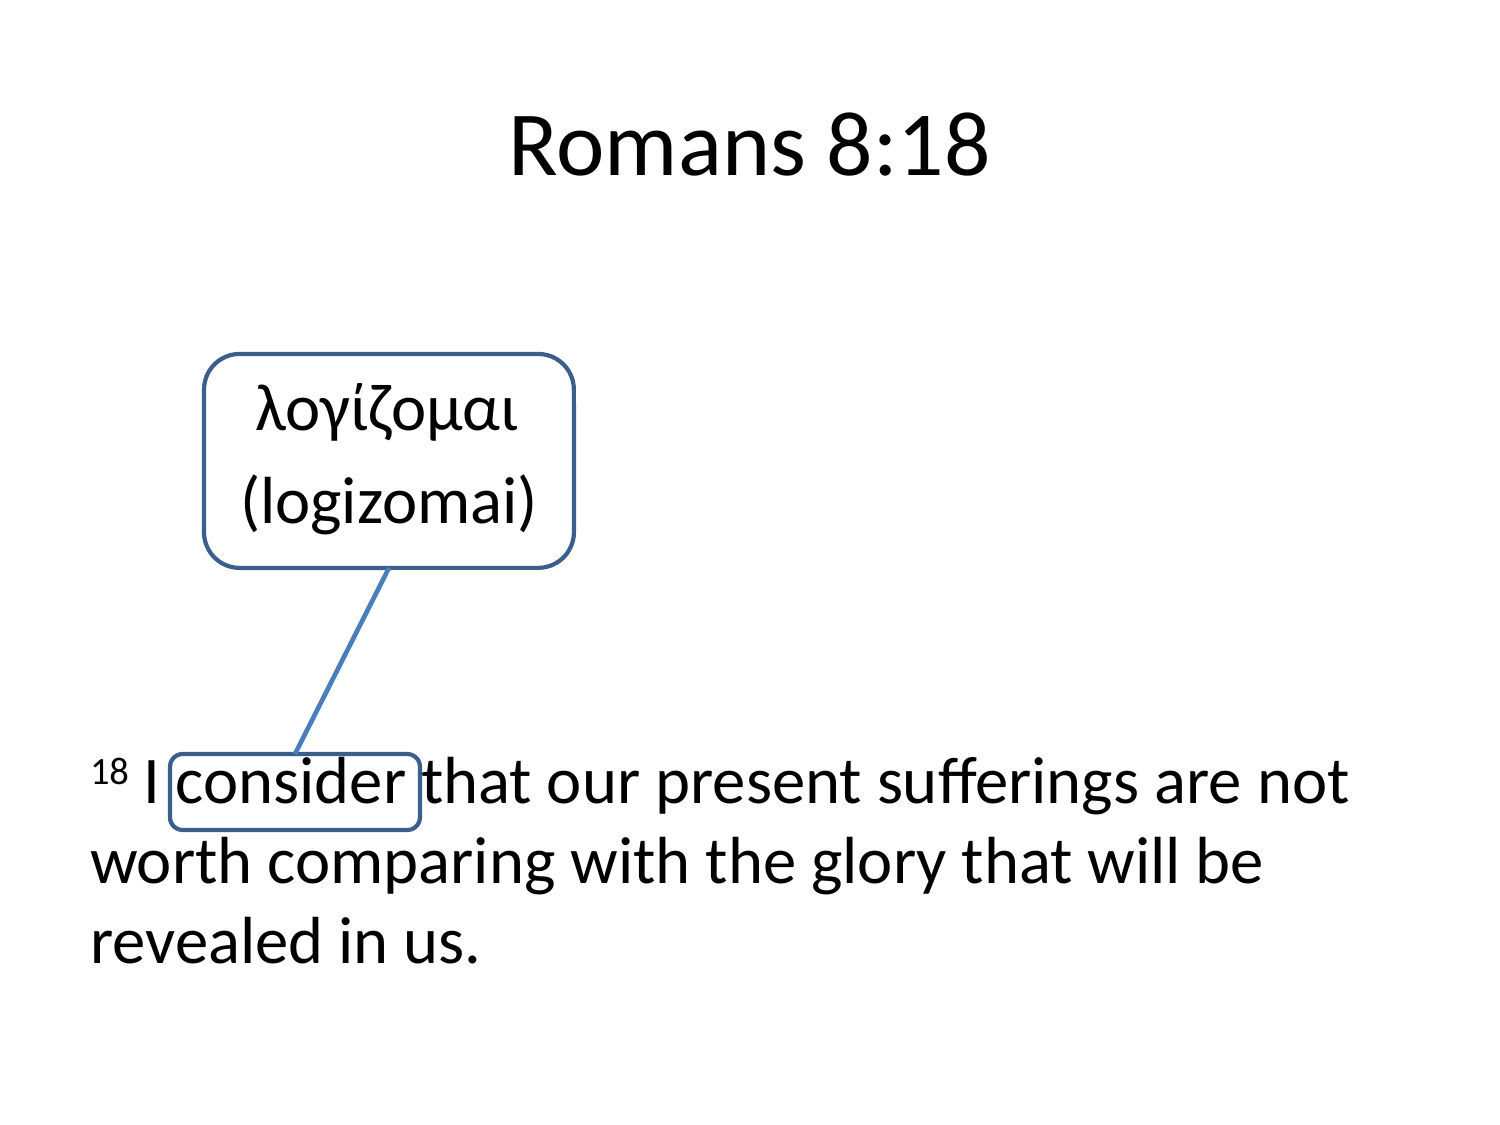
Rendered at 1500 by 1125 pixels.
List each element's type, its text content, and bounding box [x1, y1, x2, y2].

text_box [201, 351, 577, 571]
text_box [294, 567, 390, 755]
title Romans 8:18 [75, 45, 1425, 233]
text_box [167, 751, 423, 833]
list λογίζομαι (logizomai) 18 I consider that our present sufferings are not worth comparing with the glory that will be revealed in us. [75, 262, 1425, 1005]
